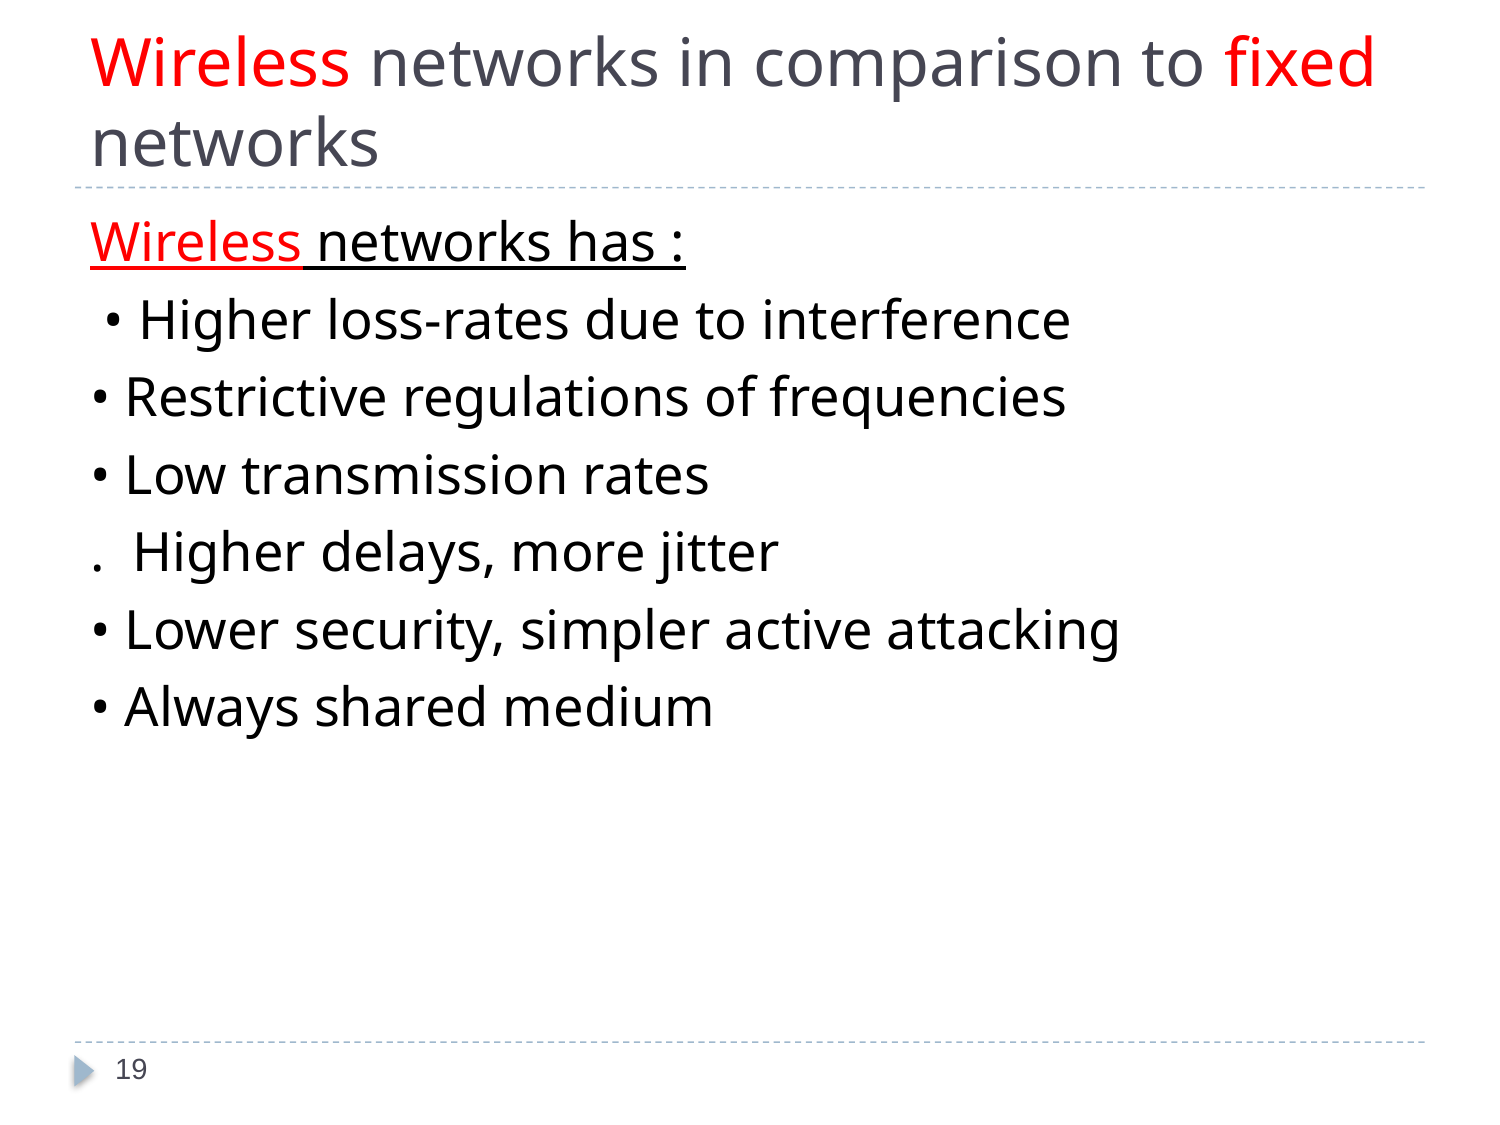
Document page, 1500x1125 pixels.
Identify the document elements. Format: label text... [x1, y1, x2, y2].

title Wireless networks in comparison to fixed networks [74, 24, 1426, 188]
slide_number 19 [100, 1042, 426, 1103]
list Wireless networks has : • Higher loss-rates due to interference • Restrictive regulations of frequencies • Low transmission rates . Higher delays, more jitter • Lower security, simpler active attacking • Always shared medium [74, 199, 1426, 1011]
